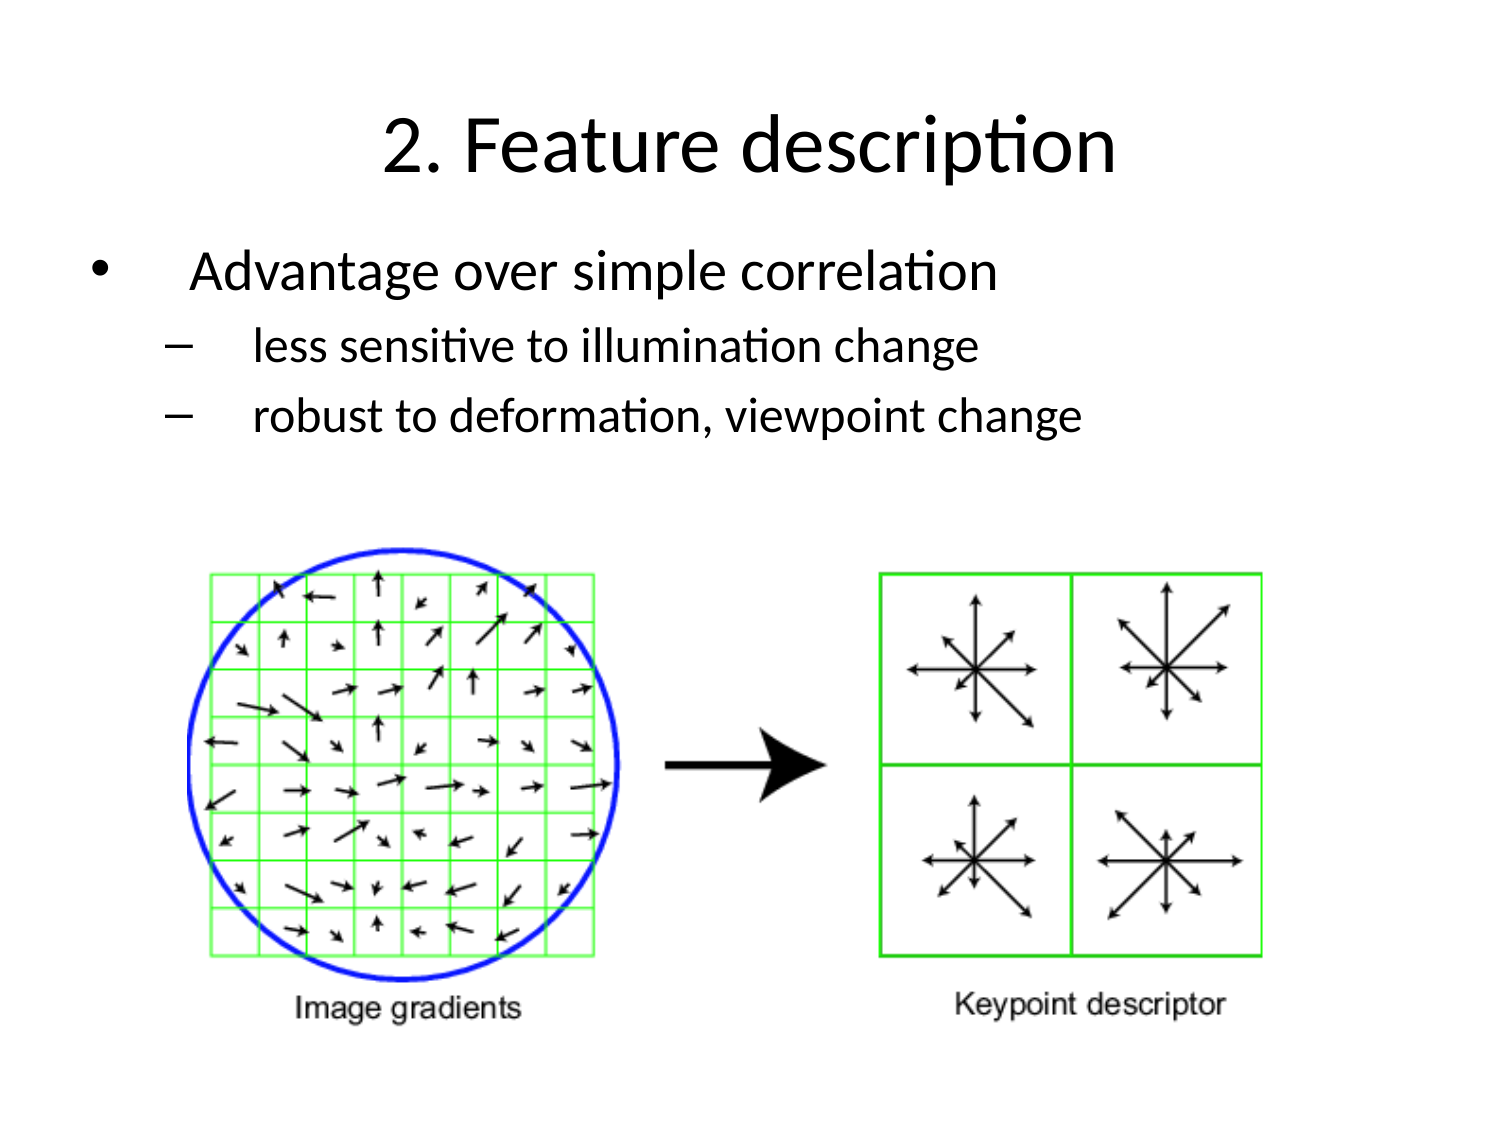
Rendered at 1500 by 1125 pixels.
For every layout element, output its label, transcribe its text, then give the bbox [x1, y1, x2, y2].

picture [187, 512, 1280, 1033]
list Advantage over simple correlation less sensitive to illumination change robust to deformation, viewpoint change [75, 224, 1425, 968]
title 2. Feature description [75, 45, 1425, 224]
